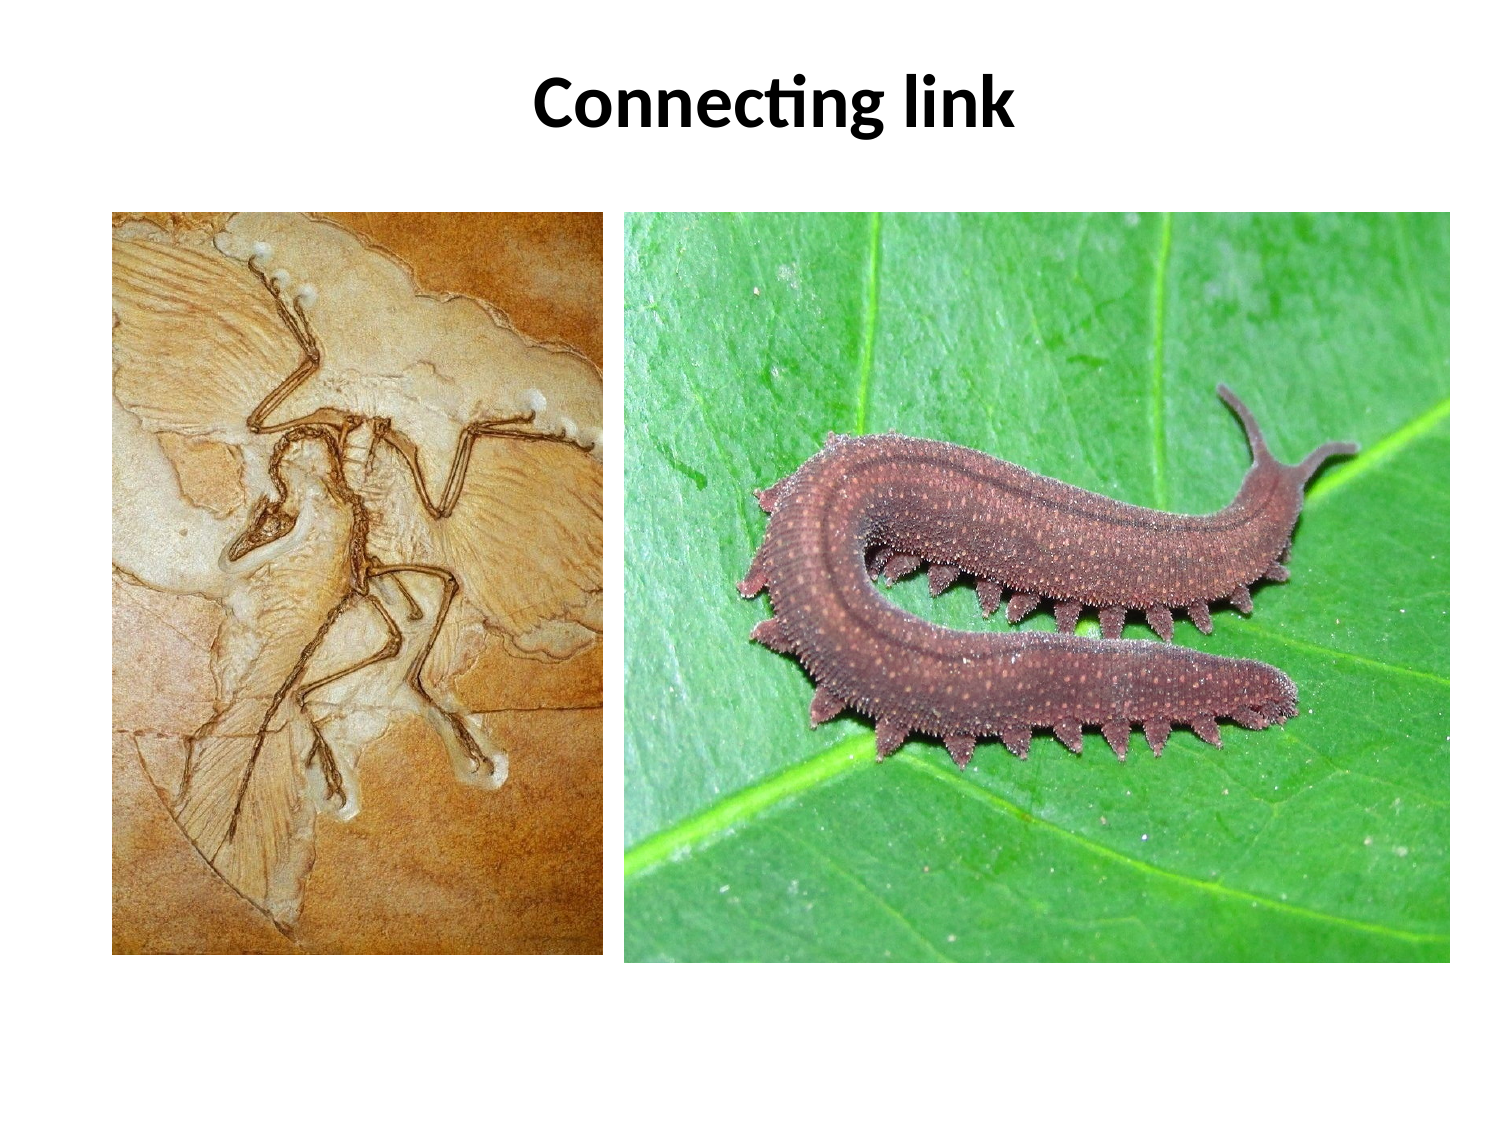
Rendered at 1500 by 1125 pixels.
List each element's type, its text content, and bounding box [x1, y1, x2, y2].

picture [624, 212, 1451, 963]
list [112, 212, 604, 956]
title Connecting link [99, 0, 1450, 150]
